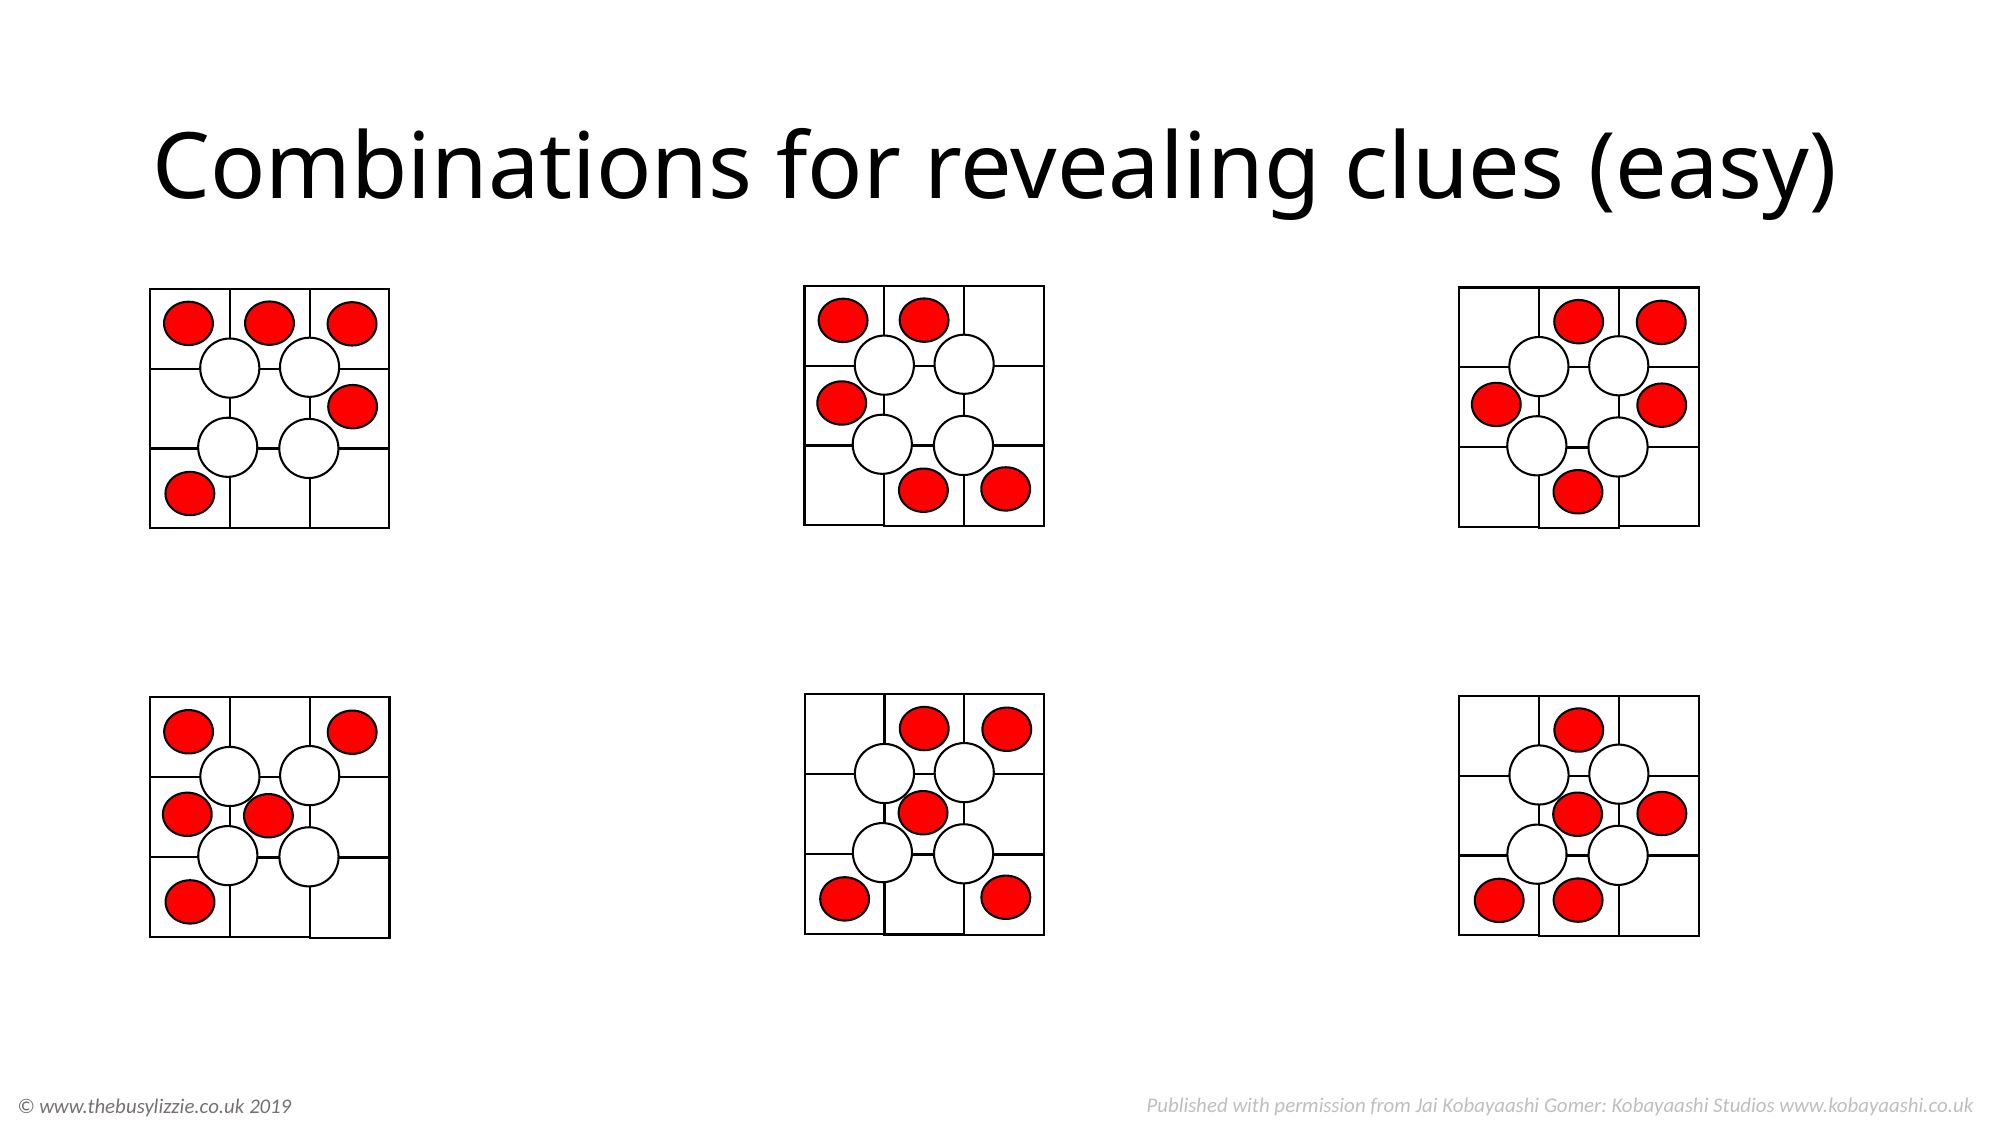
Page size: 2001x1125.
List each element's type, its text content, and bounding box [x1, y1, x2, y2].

text_box Published with permission from Jai Kobayaashi Gomer: Kobayaashi Studios www.kobayaashi.co.uk [1131, 1084, 2000, 1125]
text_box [1459, 287, 1699, 528]
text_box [149, 288, 390, 529]
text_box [804, 285, 1045, 527]
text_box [1459, 695, 1699, 937]
title Combinations for revealing clues (easy) [137, 59, 1863, 278]
text_box © www.thebusylizzie.co.uk 2019 [2, 1085, 311, 1125]
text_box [150, 697, 390, 938]
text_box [804, 694, 1045, 935]
